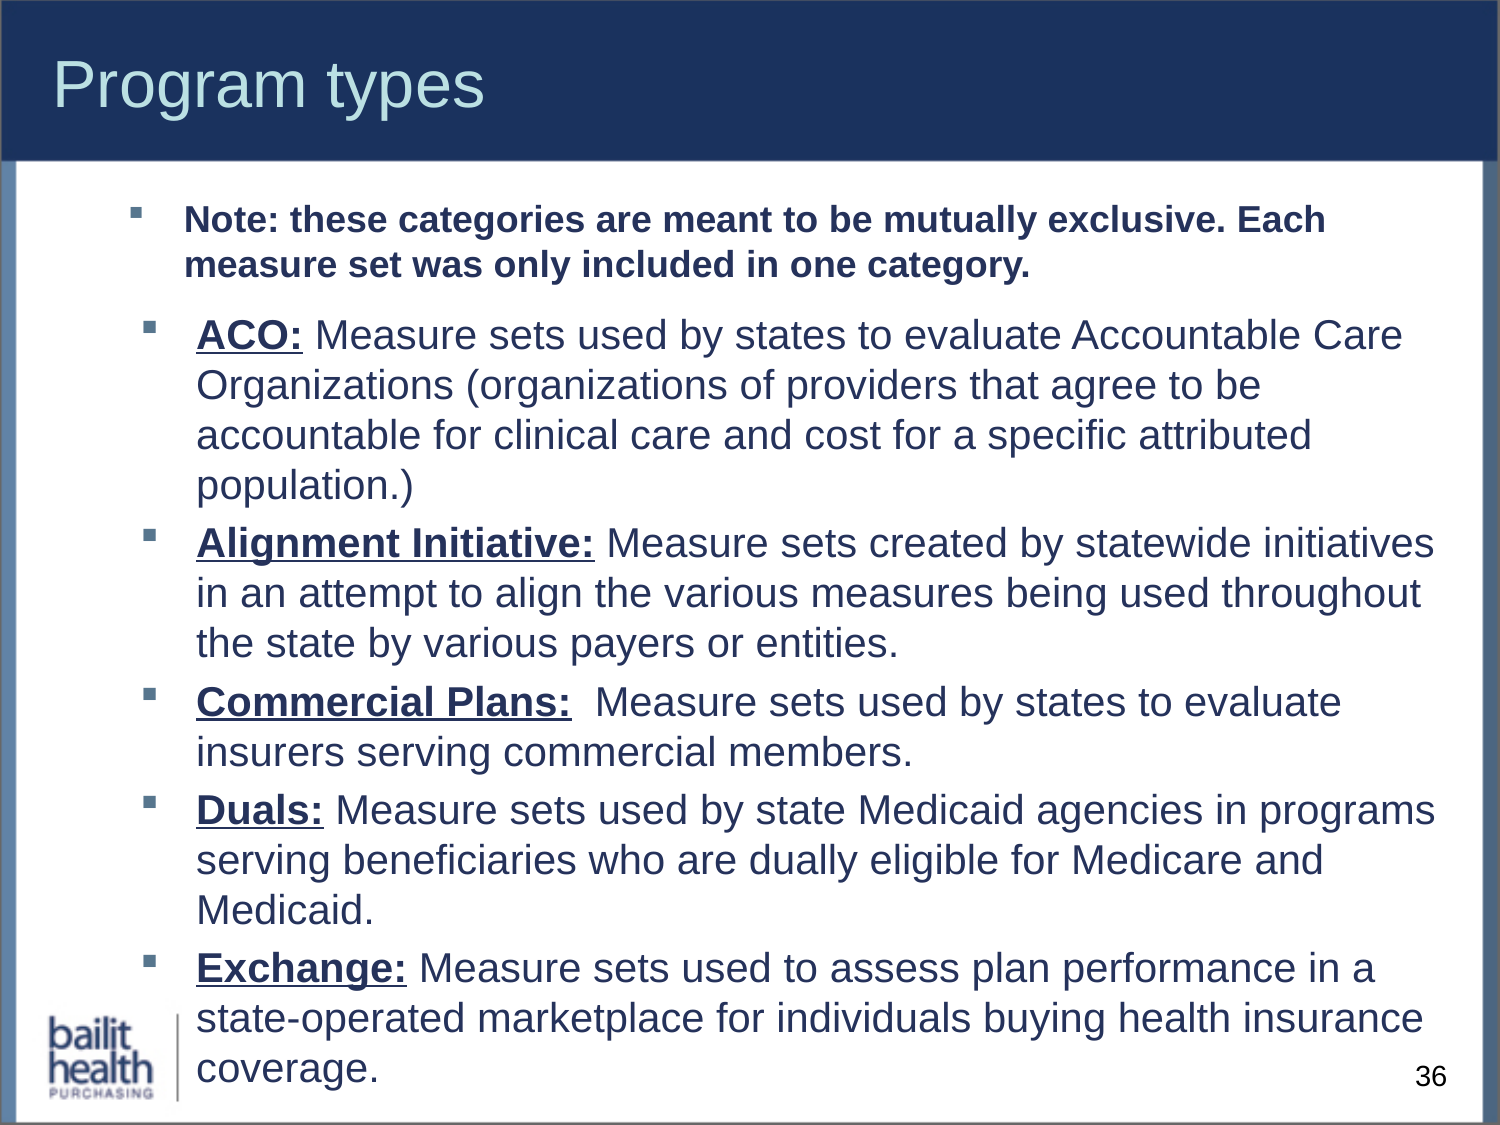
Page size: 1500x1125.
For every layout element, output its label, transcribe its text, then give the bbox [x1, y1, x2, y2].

slide_number 36 [1374, 1049, 1463, 1088]
text_box Note: these categories are meant to be mutually exclusive. Each measure set was only included in one category. [112, 187, 1425, 313]
title Program types [37, 0, 1313, 176]
picture [0, 0, 1500, 1125]
list ACO: Measure sets used by states to evaluate Accountable Care Organizations (organizations of providers that agree to be accountable for clinical care and cost for a specific attributed population.) Alignment Initiative: Measure sets created by statewide initiatives in an attempt to align the various measures being used throughout the state by various payers or entities. Commercial Plans: Measure sets used by states to evaluate insurers serving commercial members. Duals: Measure sets used by state Medicaid agencies in programs serving beneficiaries who are dually eligible for Medicare and Medicaid. Exchange: Measure sets used to assess plan performance in a state-operated marketplace for individuals buying health insurance coverage. [124, 299, 1463, 1076]
